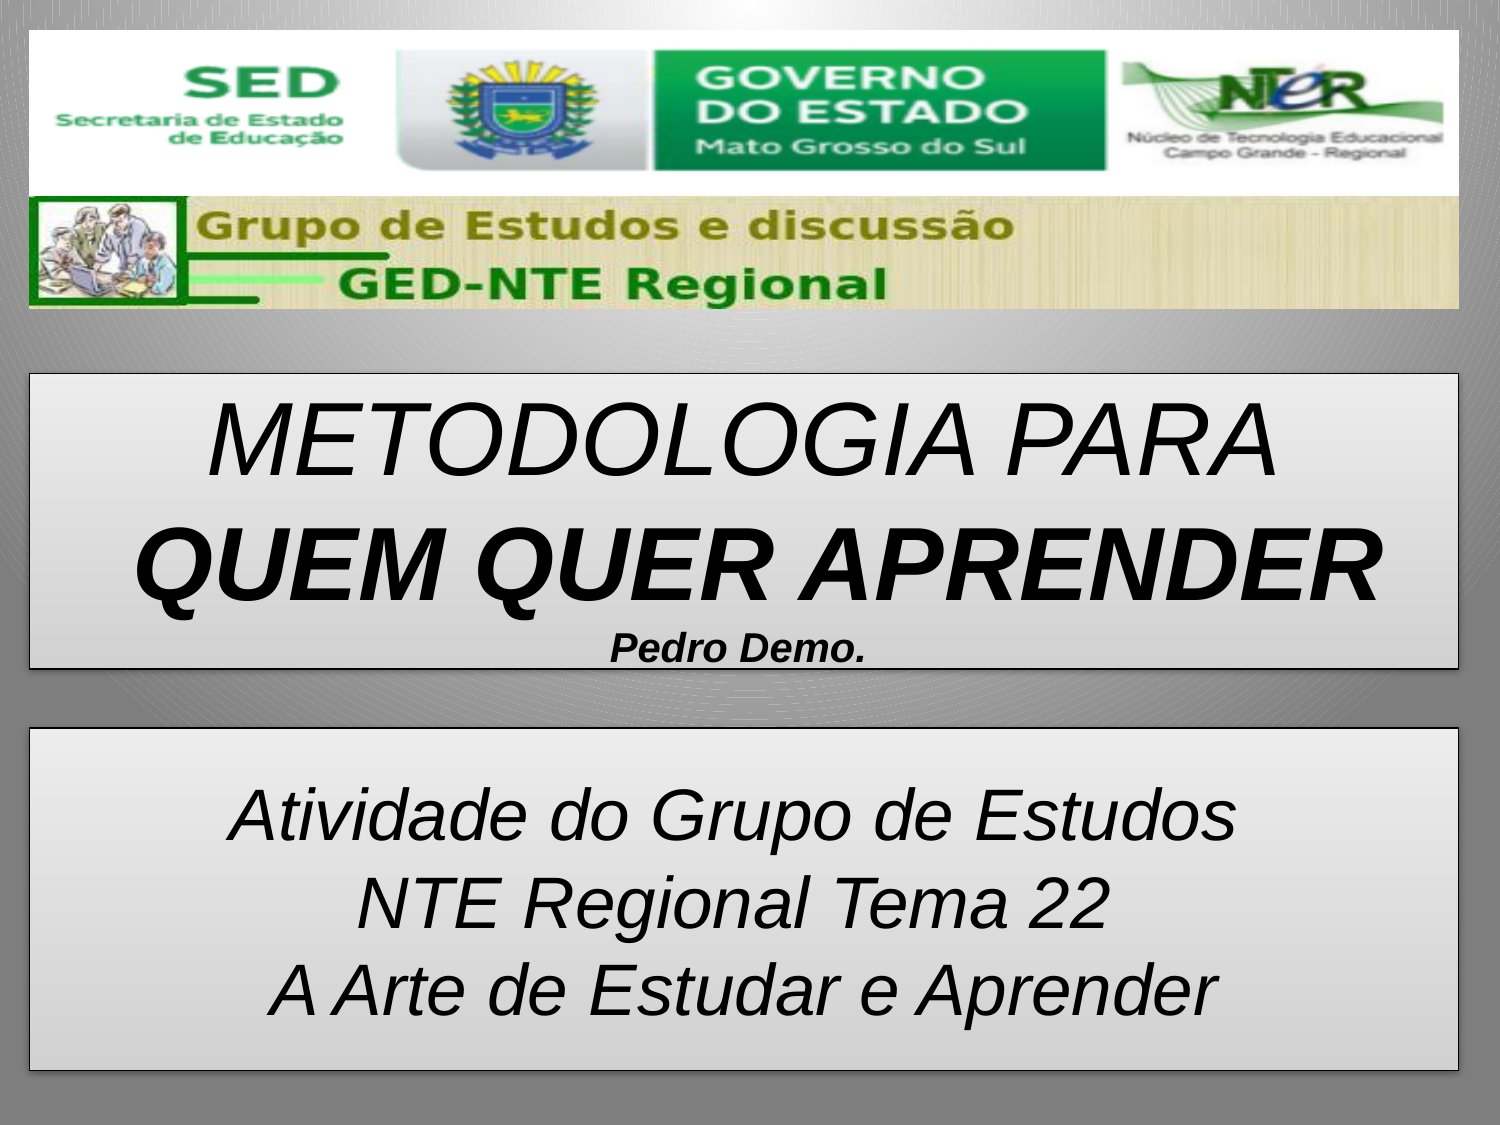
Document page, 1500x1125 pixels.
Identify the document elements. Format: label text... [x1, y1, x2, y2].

text_box Atividade do Grupo de Estudos NTE Regional Tema 22 A Arte de Estudar e Aprender [29, 727, 1459, 1071]
picture [29, 30, 1459, 310]
title METODOLOGIA PARA QUEM QUER APRENDER Pedro Demo. [29, 373, 1459, 670]
